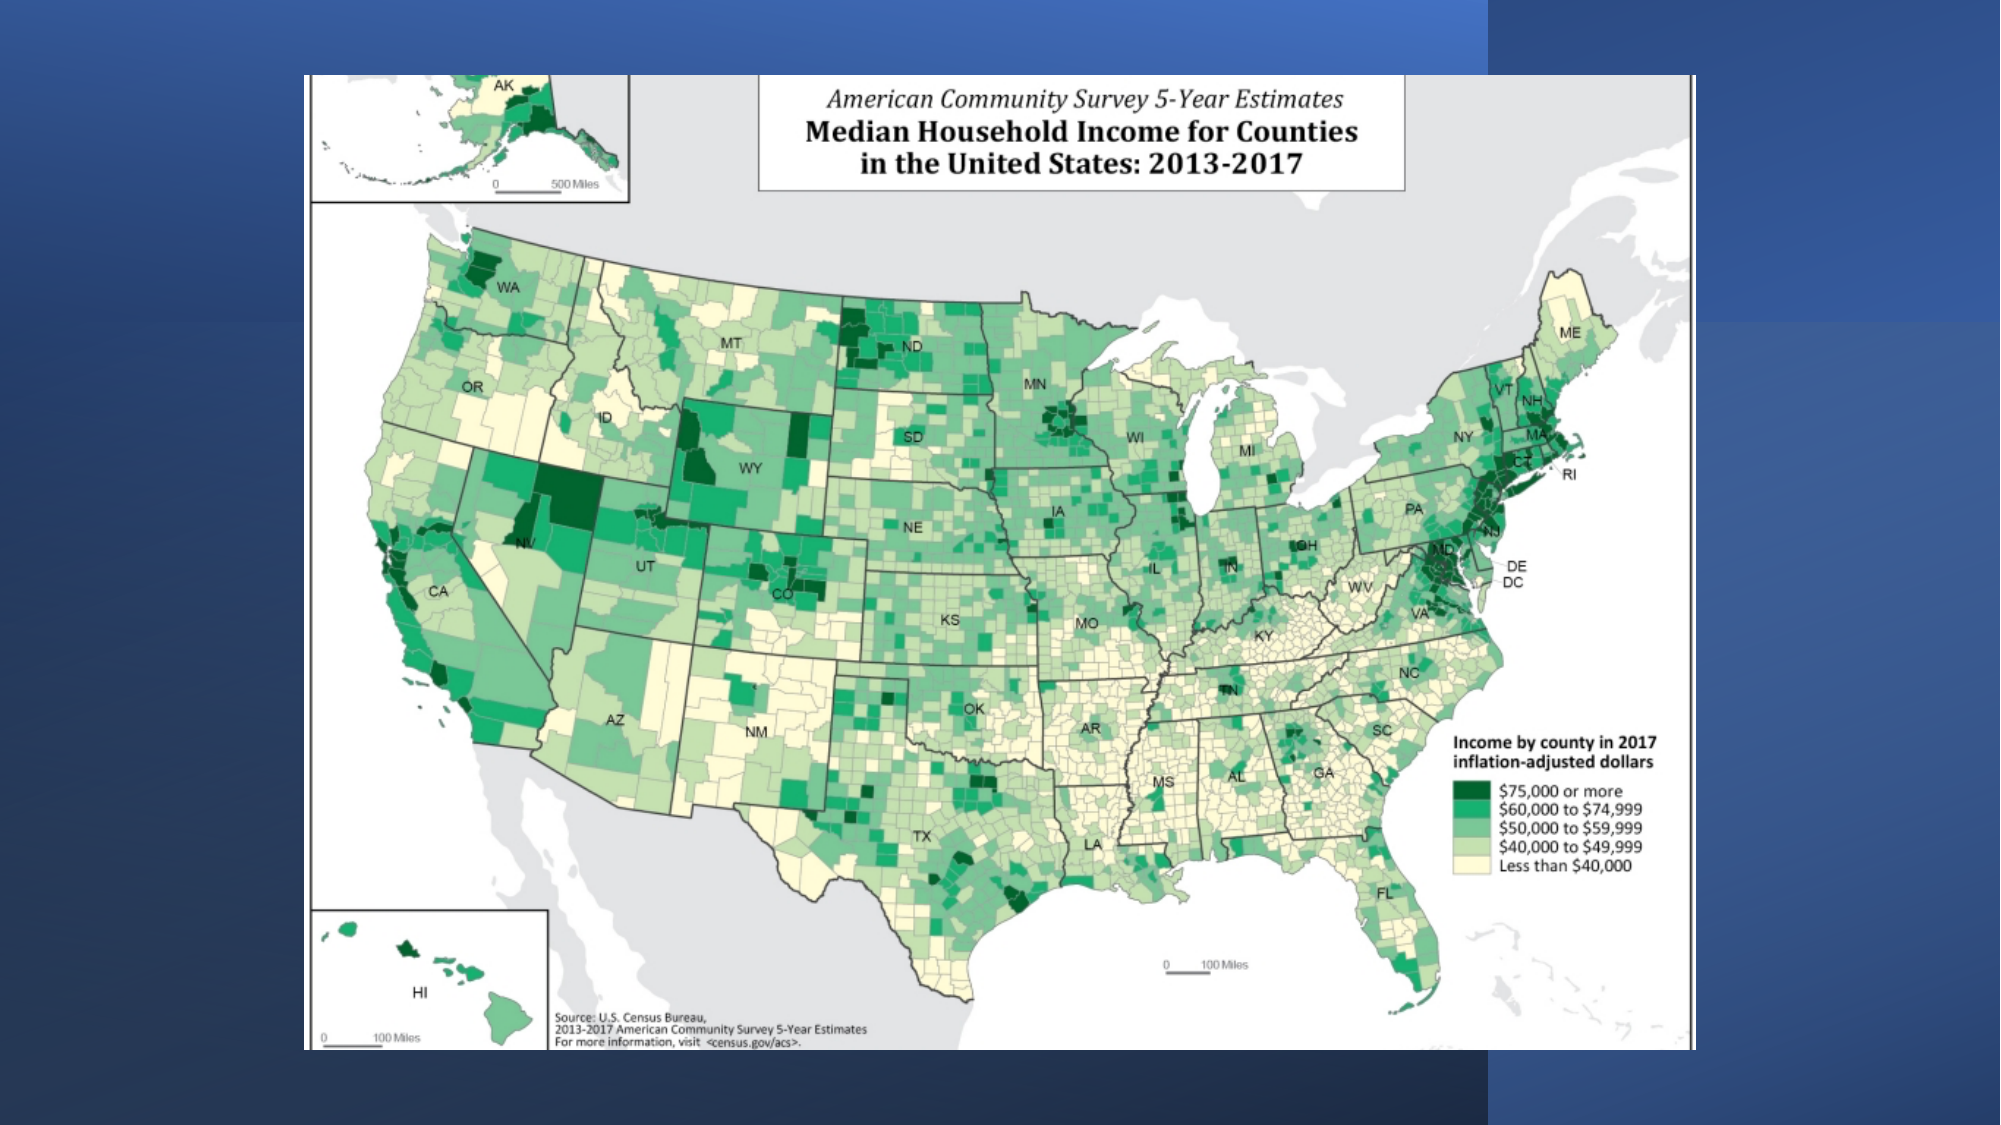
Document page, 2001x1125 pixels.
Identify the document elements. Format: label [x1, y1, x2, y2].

text_box [0, 321, 2000, 1125]
text_box [1489, 0, 2000, 321]
list [200, 74, 1800, 1050]
text_box [0, 0, 1489, 321]
